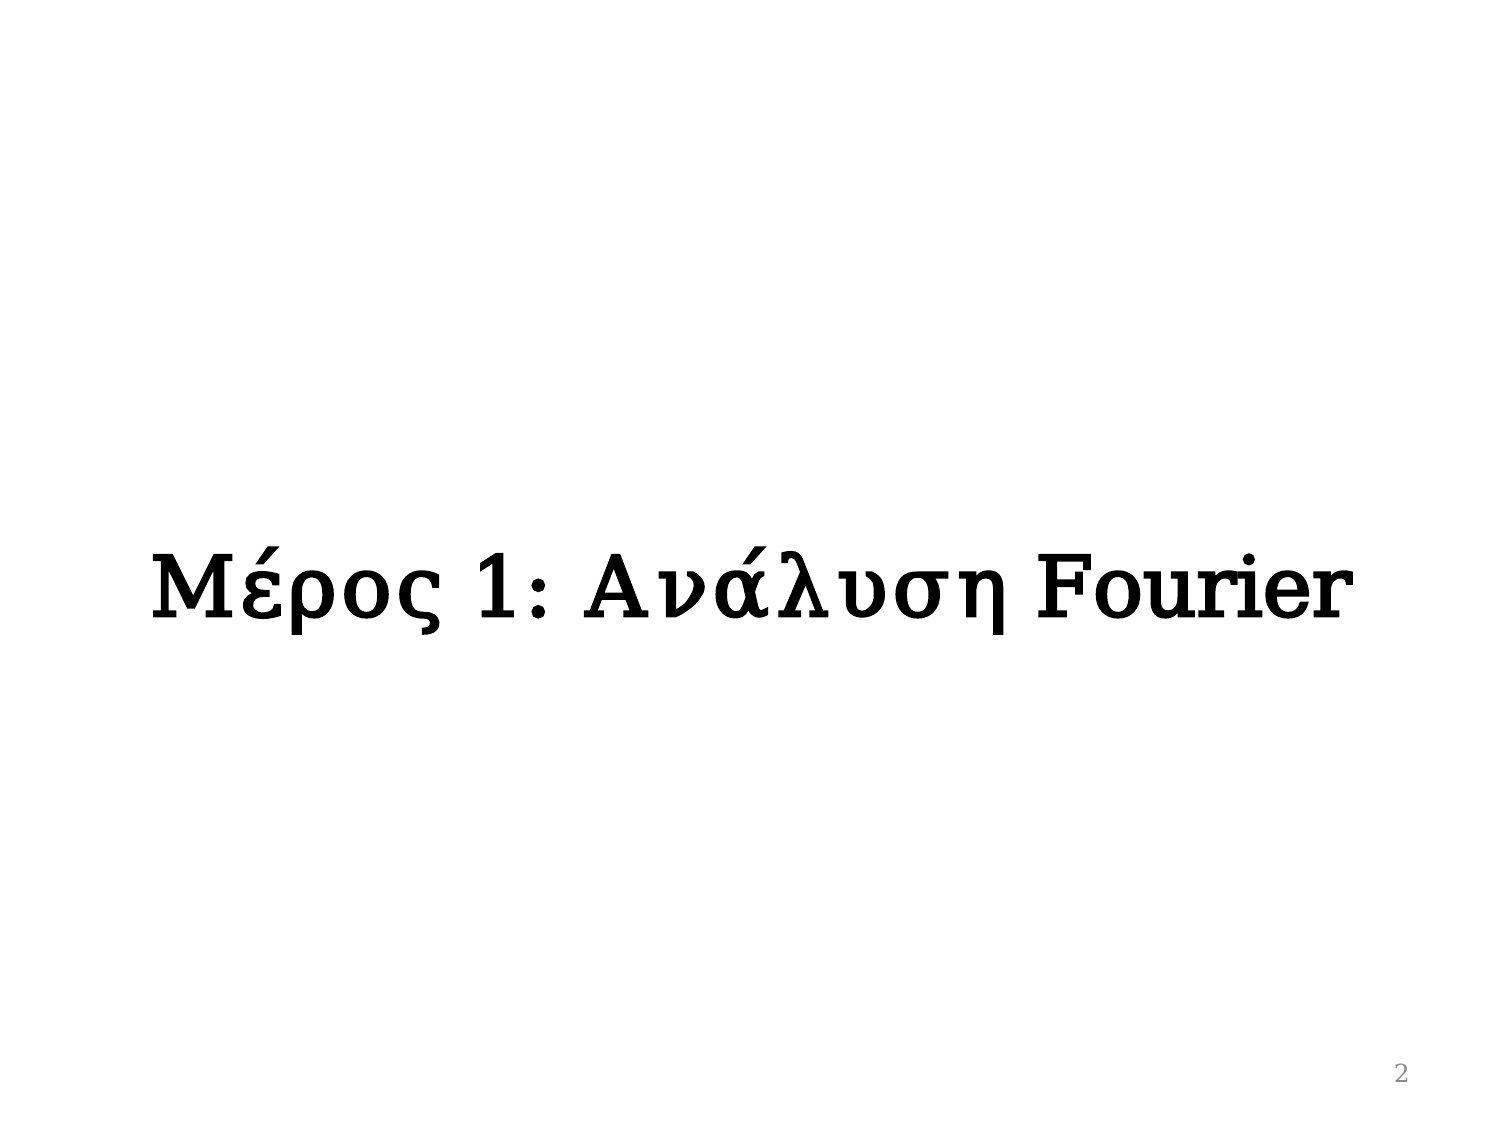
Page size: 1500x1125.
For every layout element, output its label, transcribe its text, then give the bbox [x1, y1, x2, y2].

text_box Μέρος 1: Ανάλυση Fourier [112, 491, 1388, 674]
slide_number 2 [1074, 1042, 1425, 1103]
